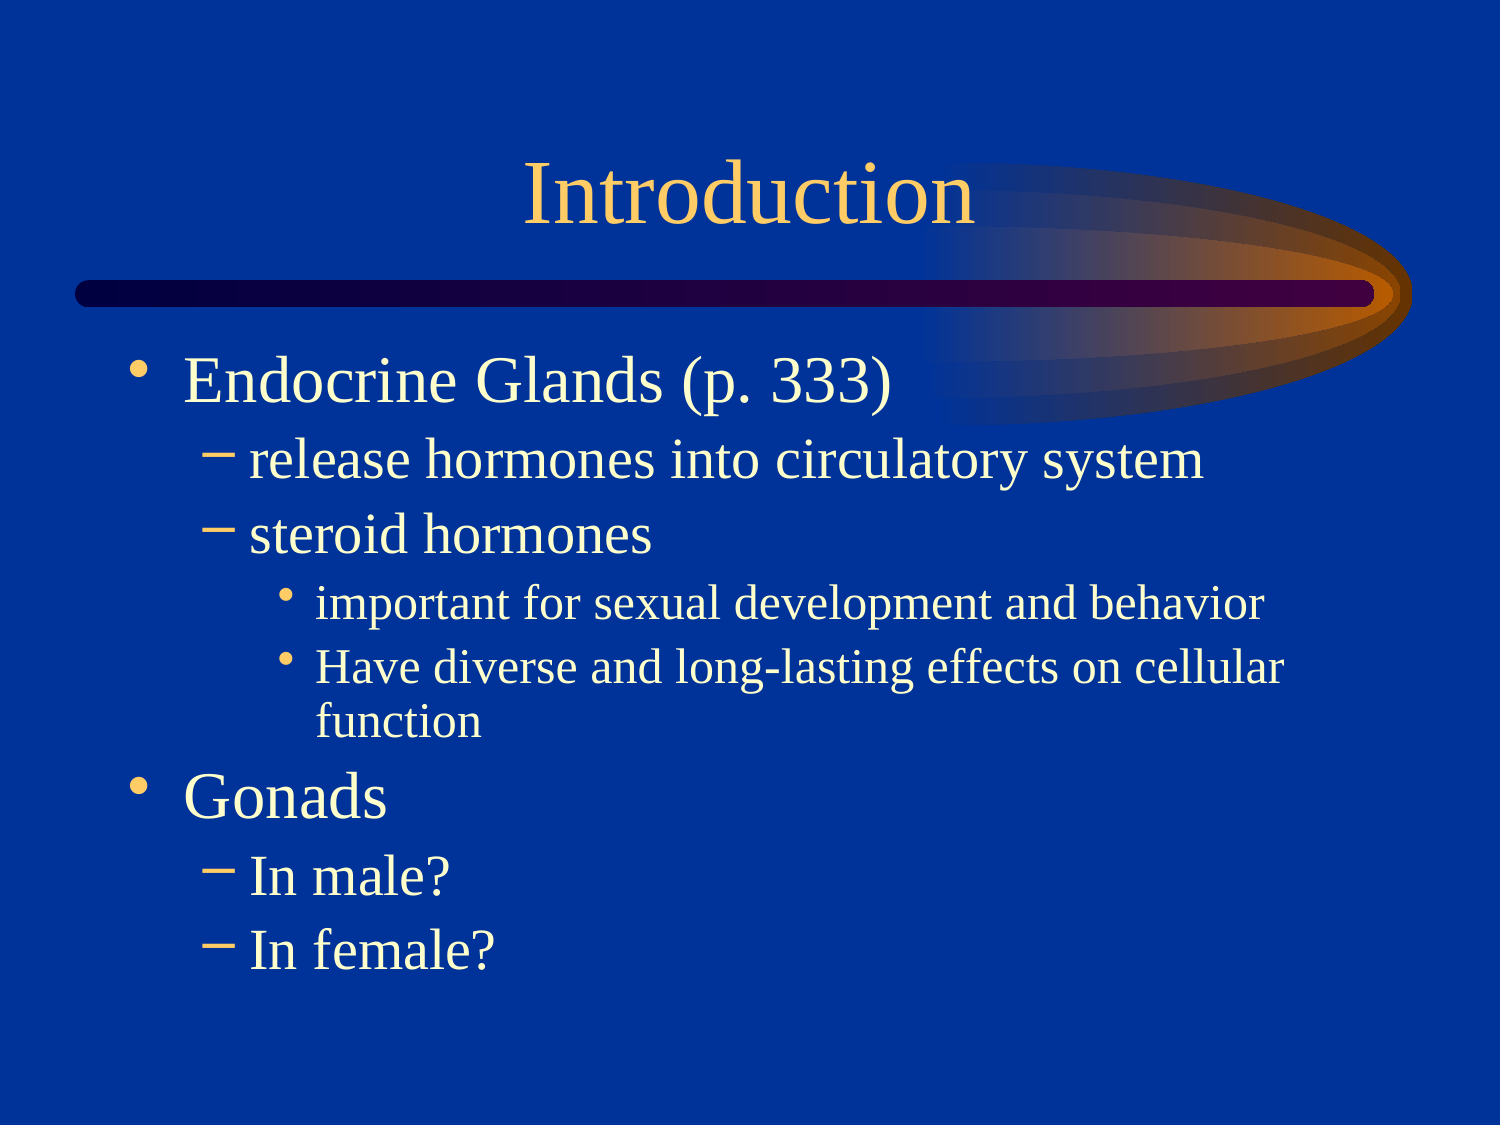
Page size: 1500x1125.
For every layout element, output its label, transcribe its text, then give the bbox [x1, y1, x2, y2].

list Endocrine Glands (p. 333) release hormones into circulatory system steroid hormones important for sexual development and behavior Have diverse and long-lasting effects on cellular function Gonads In male? In female? [112, 337, 1388, 1013]
title Introduction [112, 62, 1388, 251]
